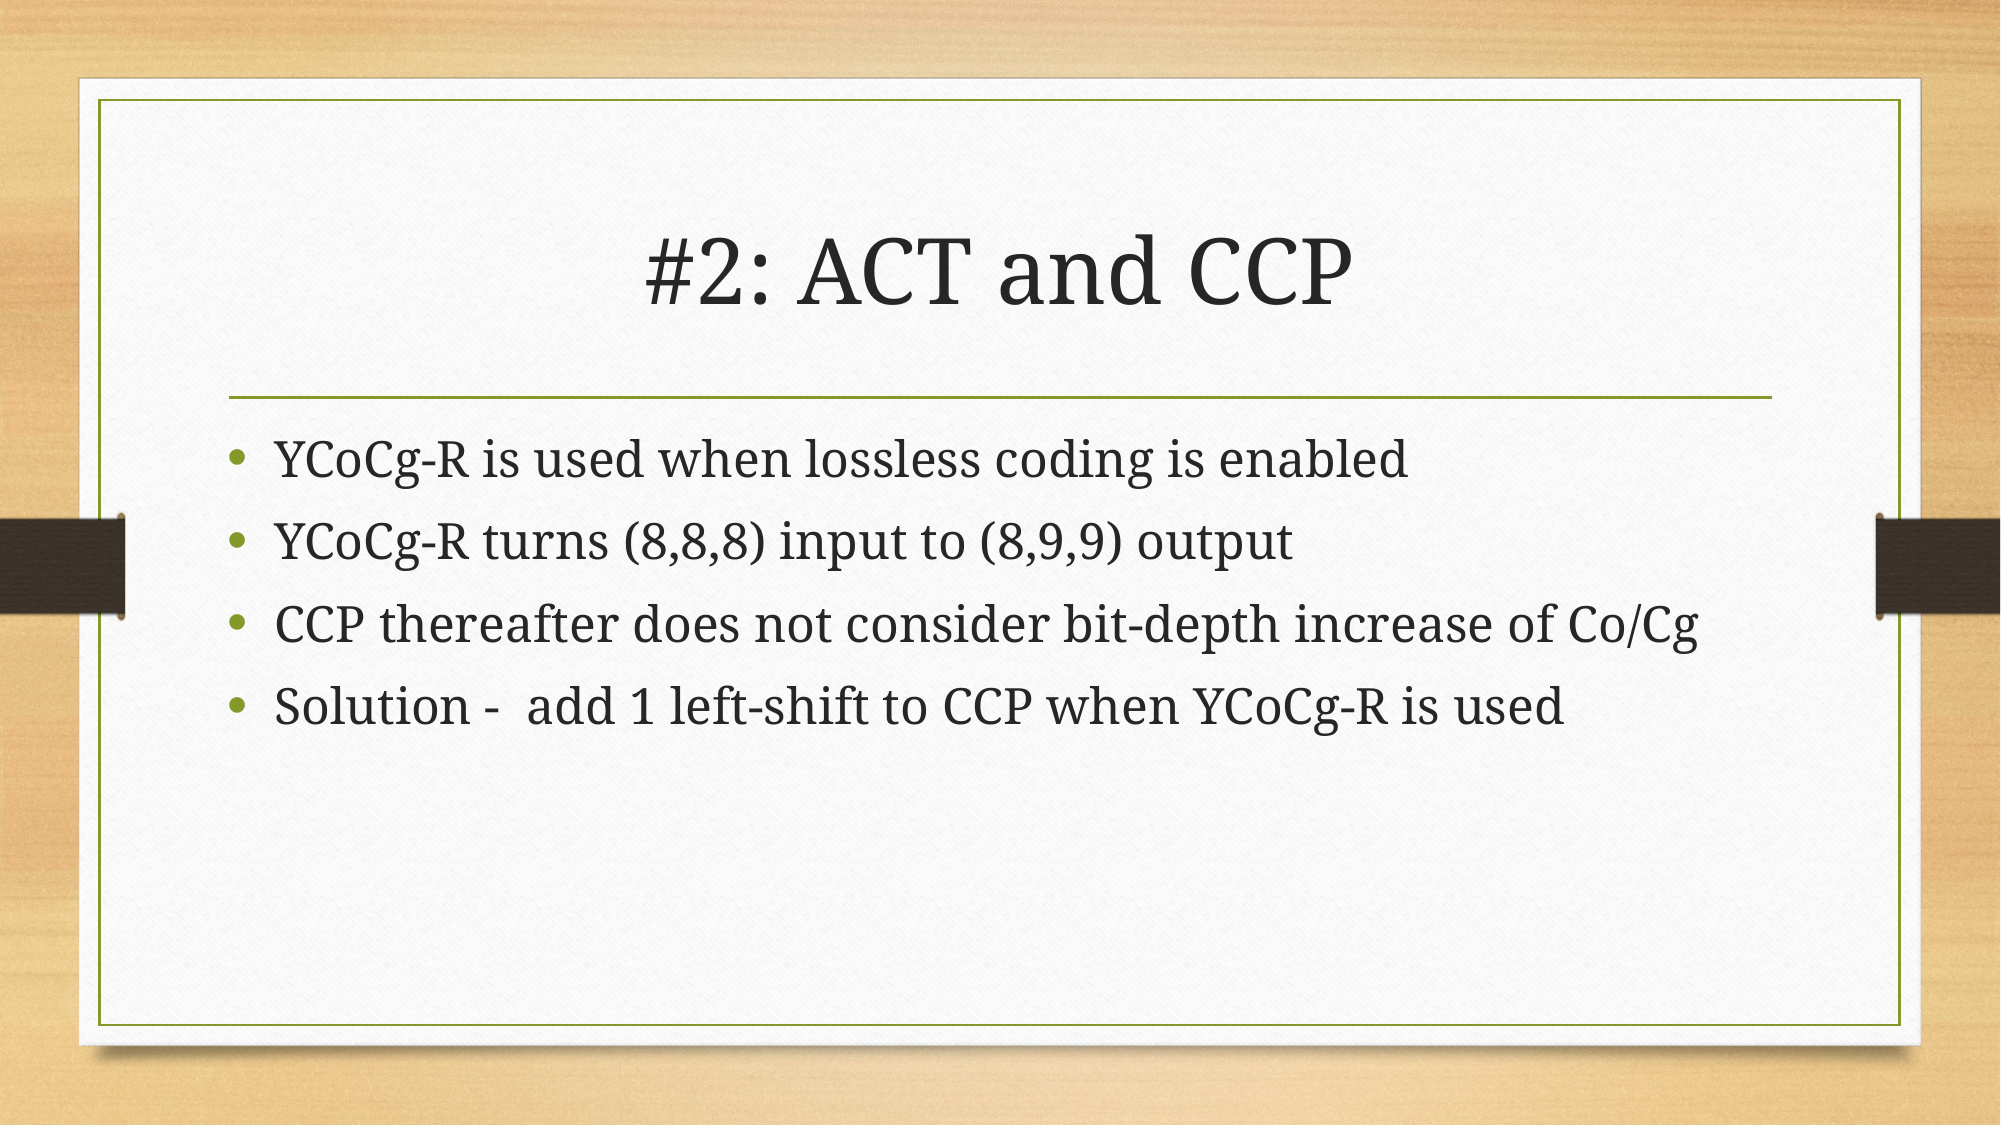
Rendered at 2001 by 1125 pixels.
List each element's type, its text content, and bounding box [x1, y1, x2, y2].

list YCoCg-R is used when lossless coding is enabled YCoCg-R turns (8,8,8) input to (8,9,9) output CCP thereafter does not consider bit-depth increase of Co/Cg Solution - add 1 left-shift to CCP when YCoCg-R is used [212, 419, 1788, 964]
title #2: ACT and CCP [212, 161, 1788, 375]
picture [0, 0, 2001, 1125]
